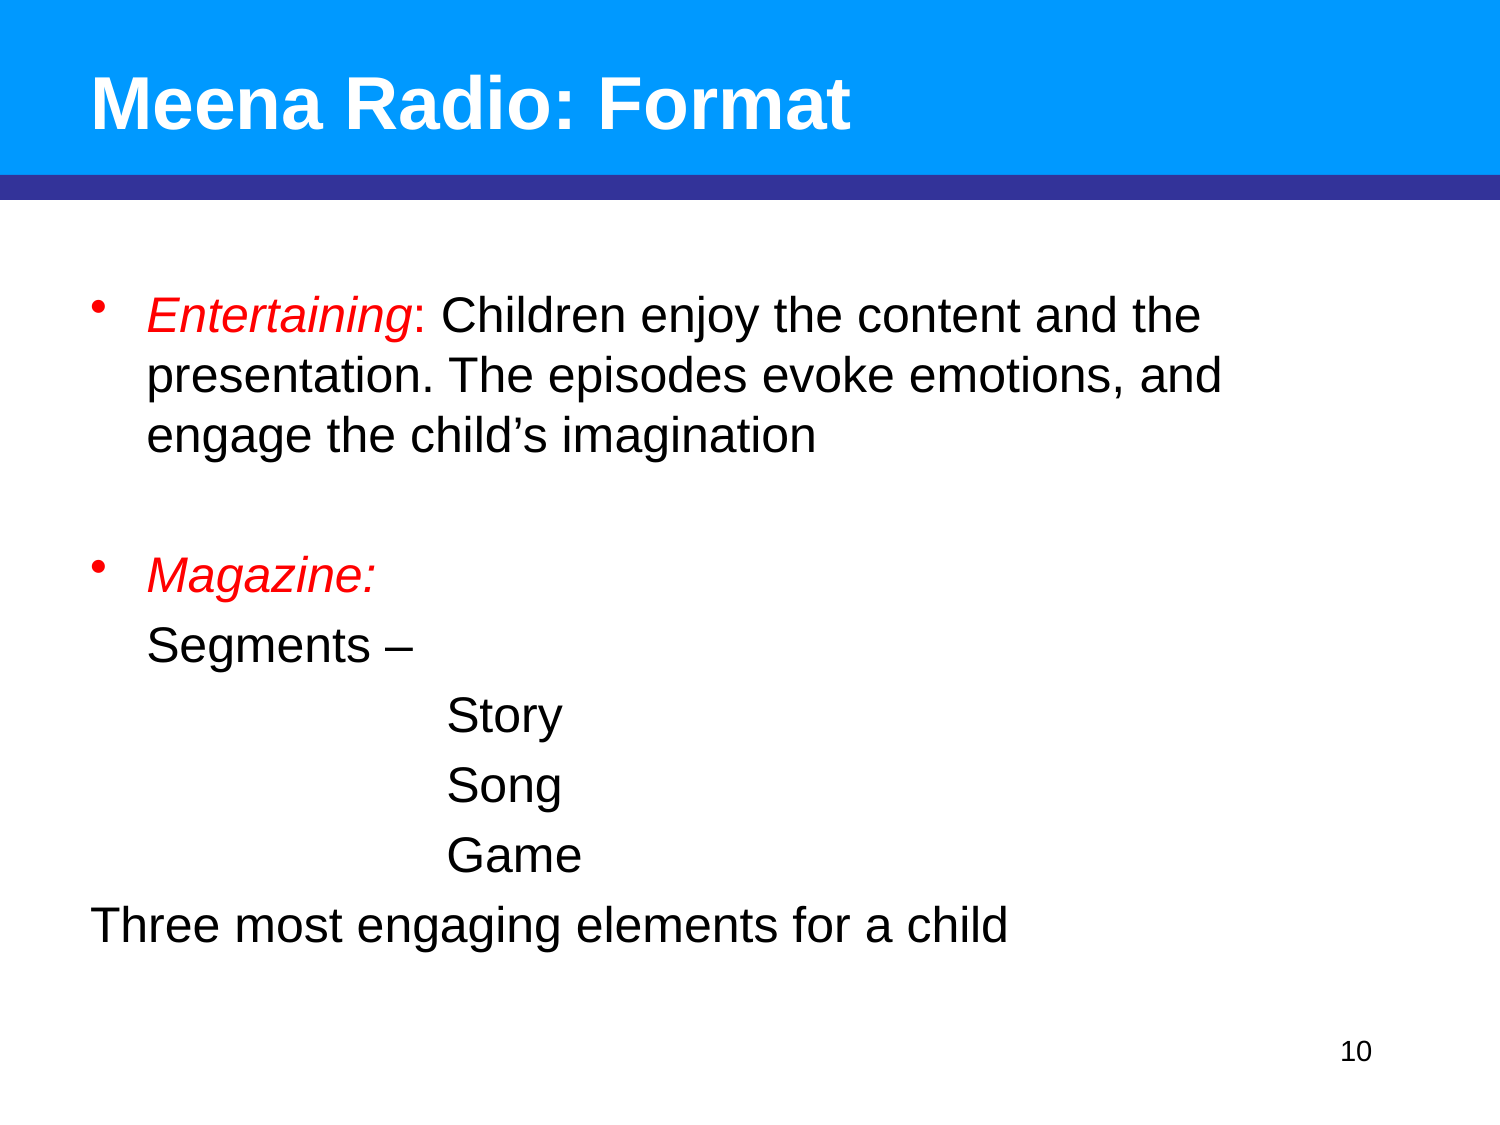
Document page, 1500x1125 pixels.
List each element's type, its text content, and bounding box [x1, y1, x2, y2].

list Entertaining: Children enjoy the content and the presentation. The episodes evoke emotions, and engage the child’s imagination Magazine: Segments – Story Song Game Three most engaging elements for a child [74, 274, 1351, 1001]
slide_number 10 [1074, 1024, 1388, 1101]
title Meena Radio: Format [74, 49, 1351, 151]
